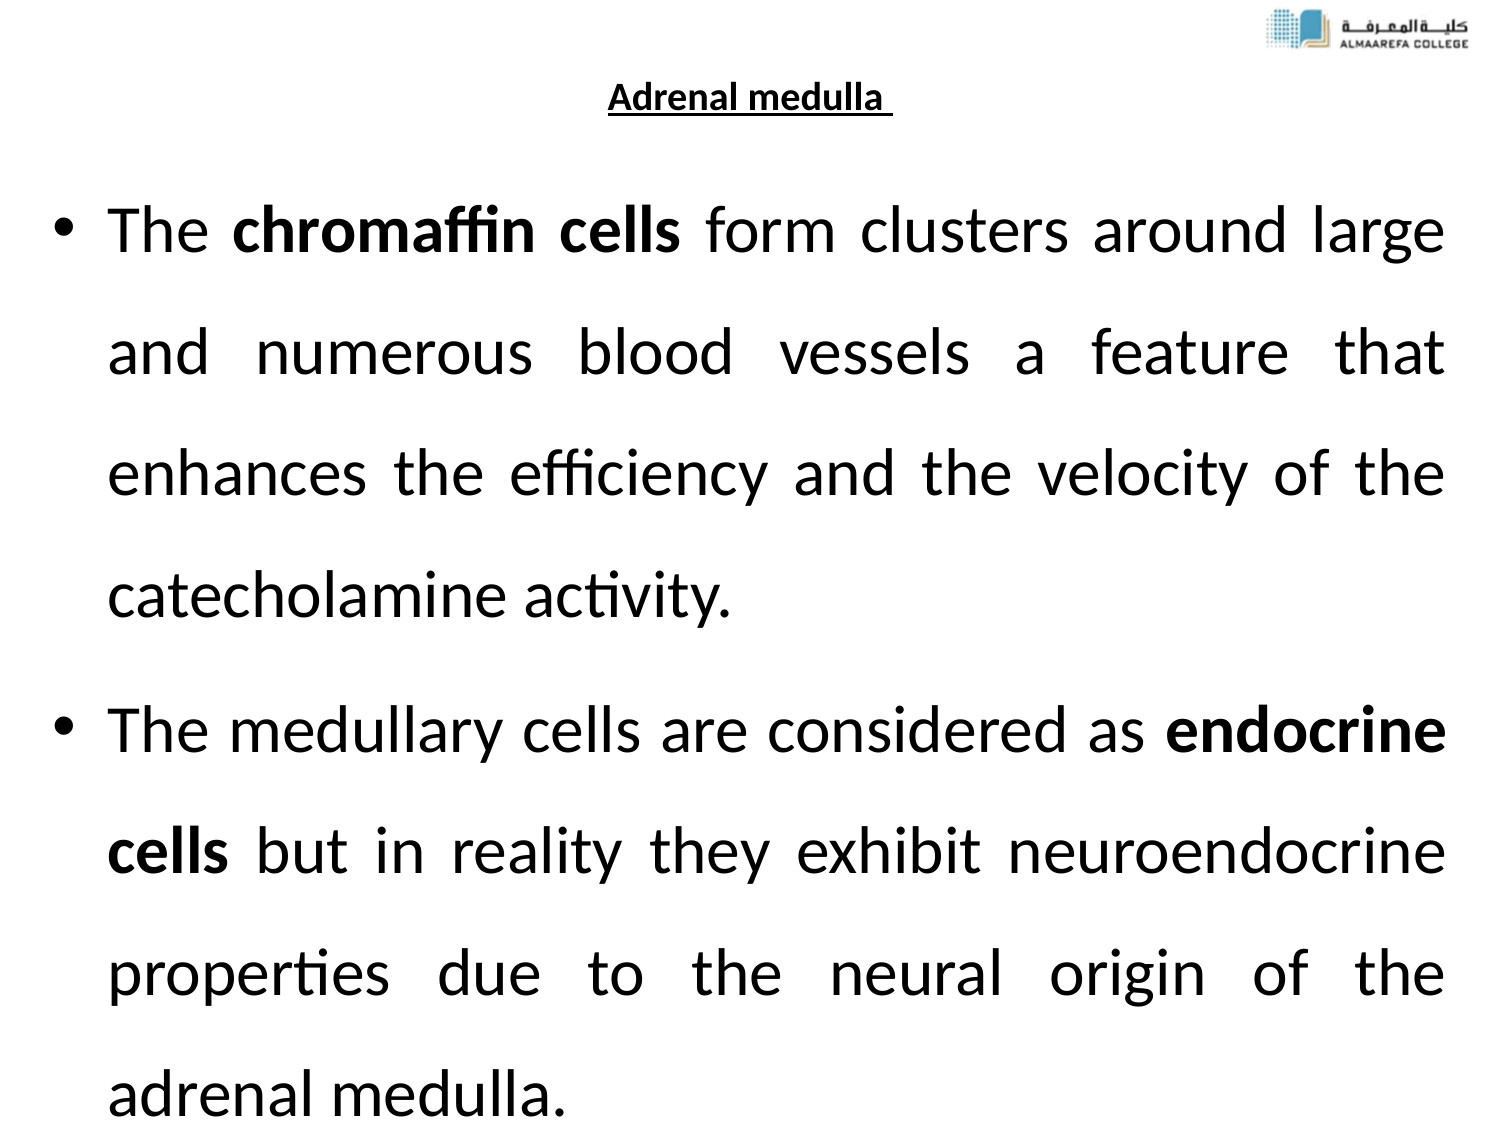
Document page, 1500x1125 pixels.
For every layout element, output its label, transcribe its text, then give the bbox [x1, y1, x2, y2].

list The chromaffin cells form clusters around large and numerous blood vessels a feature that enhances the efficiency and the velocity of the catecholamine activity. The medullary cells are considered as endocrine cells but in reality they exhibit neuroendocrine properties due to the neural origin of the adrenal medulla. [37, 137, 1463, 1125]
picture [1262, 0, 1473, 65]
title Adrenal medulla [75, 62, 1425, 137]
